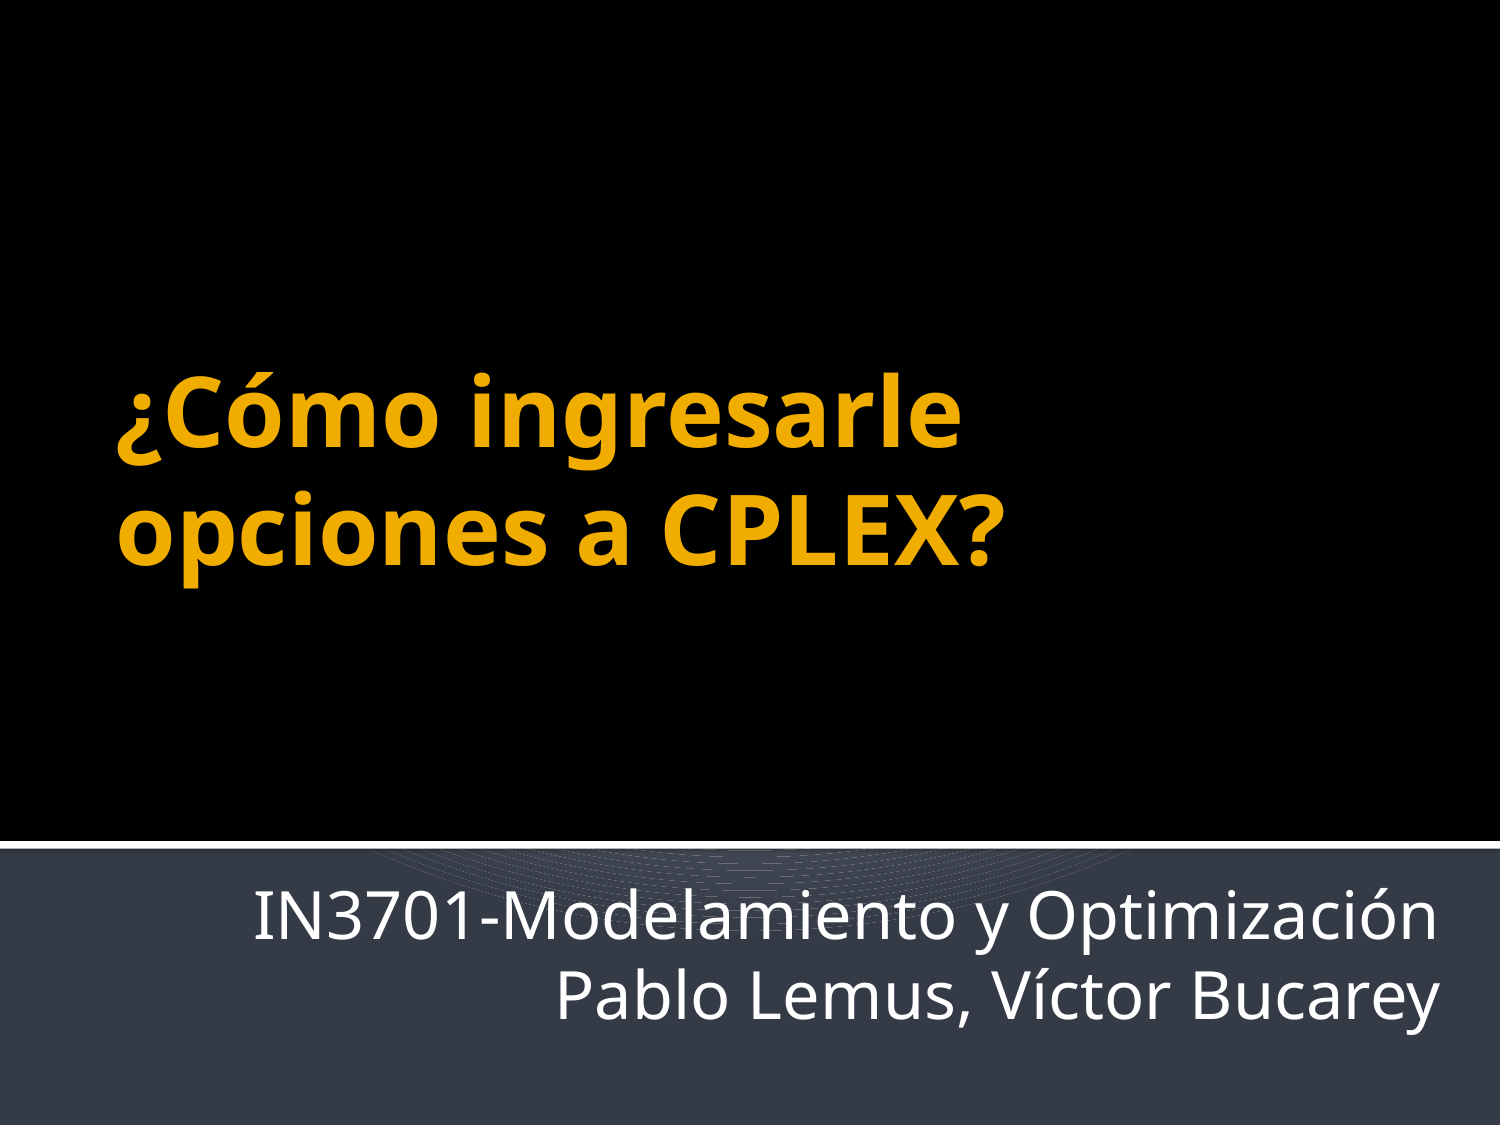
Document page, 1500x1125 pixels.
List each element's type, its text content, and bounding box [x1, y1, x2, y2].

subtitle IN3701-Modelamiento y Optimización Pablo Lemus, Víctor Bucarey [123, 786, 1449, 1033]
title ¿Cómo ingresarle opciones a CPLEX? [100, 349, 1426, 625]
